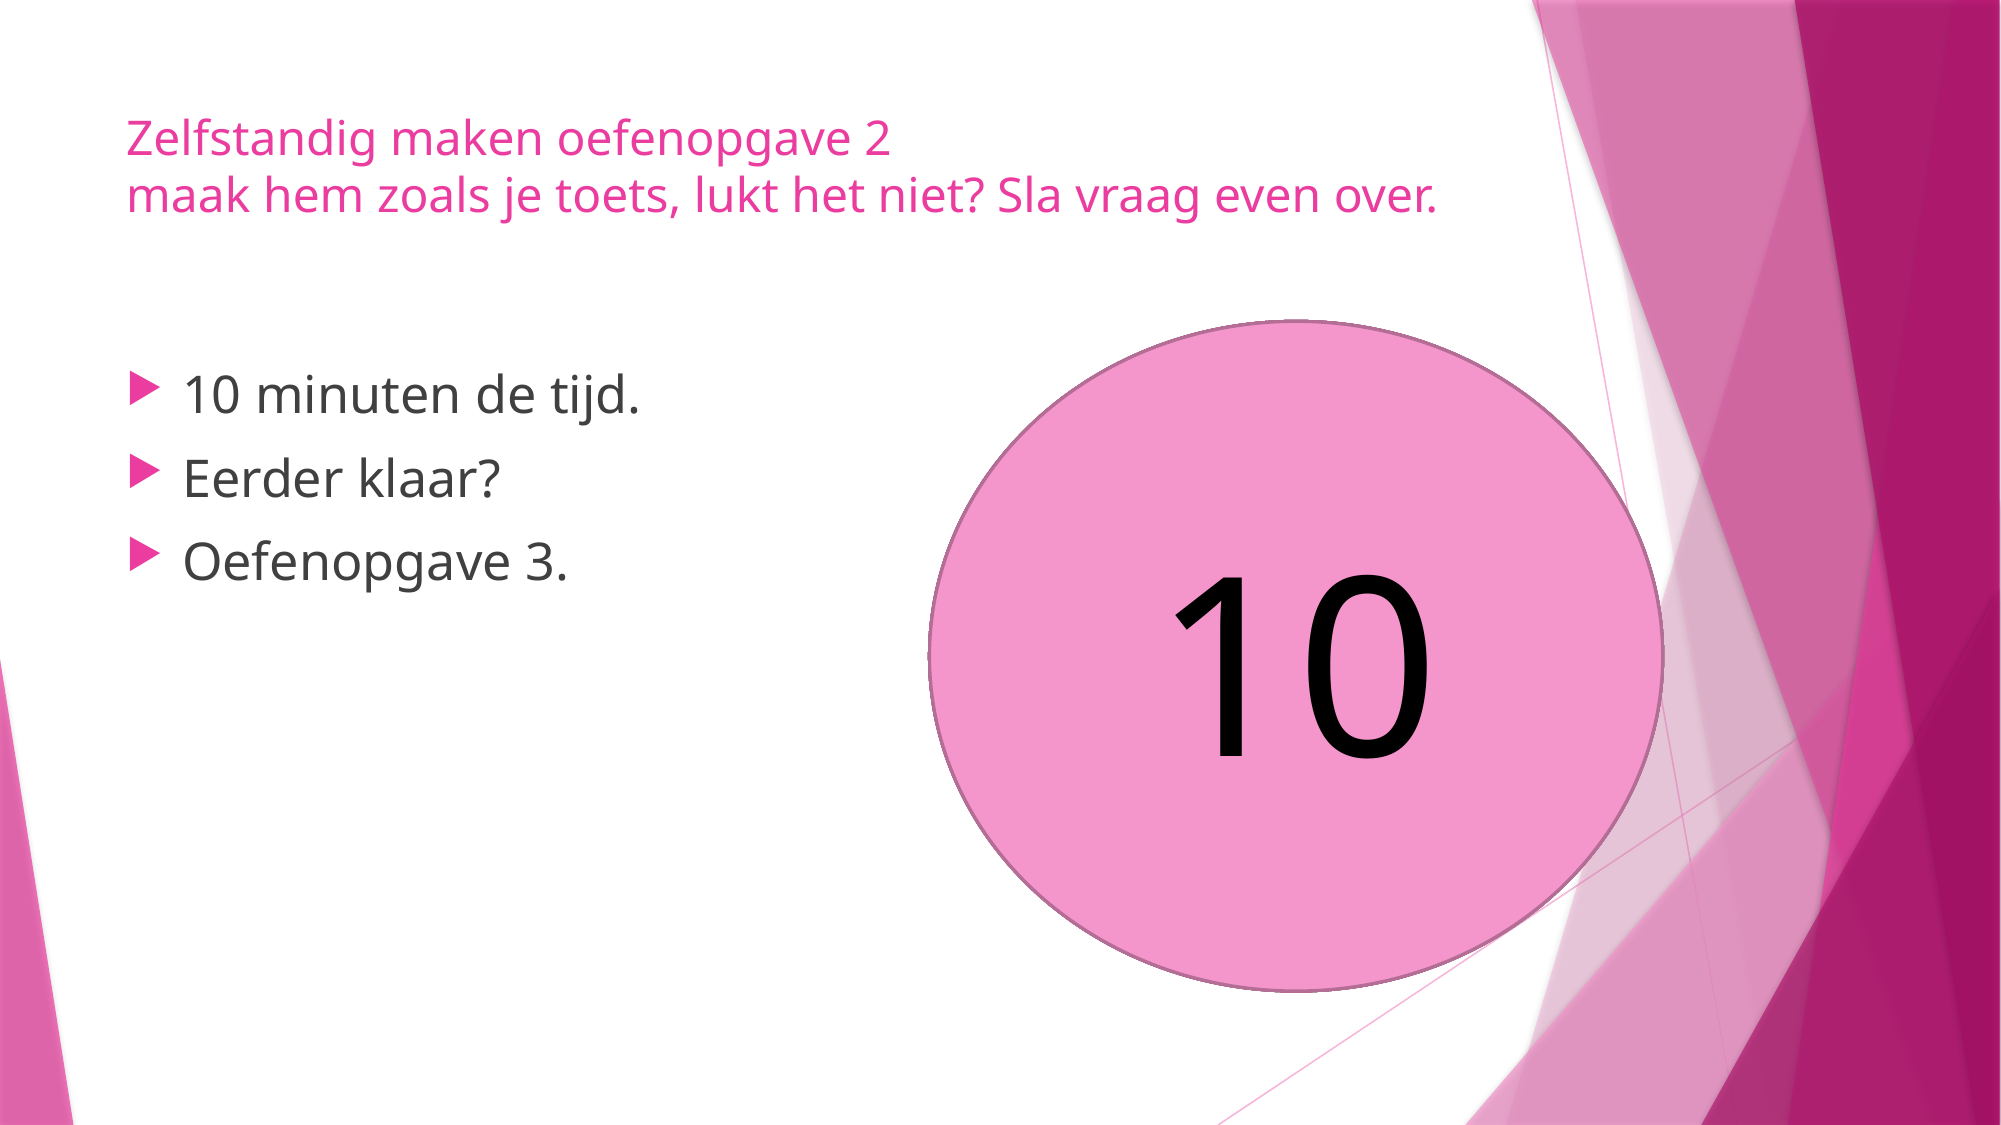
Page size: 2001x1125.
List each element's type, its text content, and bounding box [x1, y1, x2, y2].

list 10 minuten de tijd. Eerder klaar? Oefenopgave 3. [111, 354, 831, 962]
title Zelfstandig maken oefenopgave 2 maak hem zoals je toets, lukt het niet? Sla vraag even over. [111, 99, 1522, 317]
text_box 10 [927, 319, 1665, 993]
